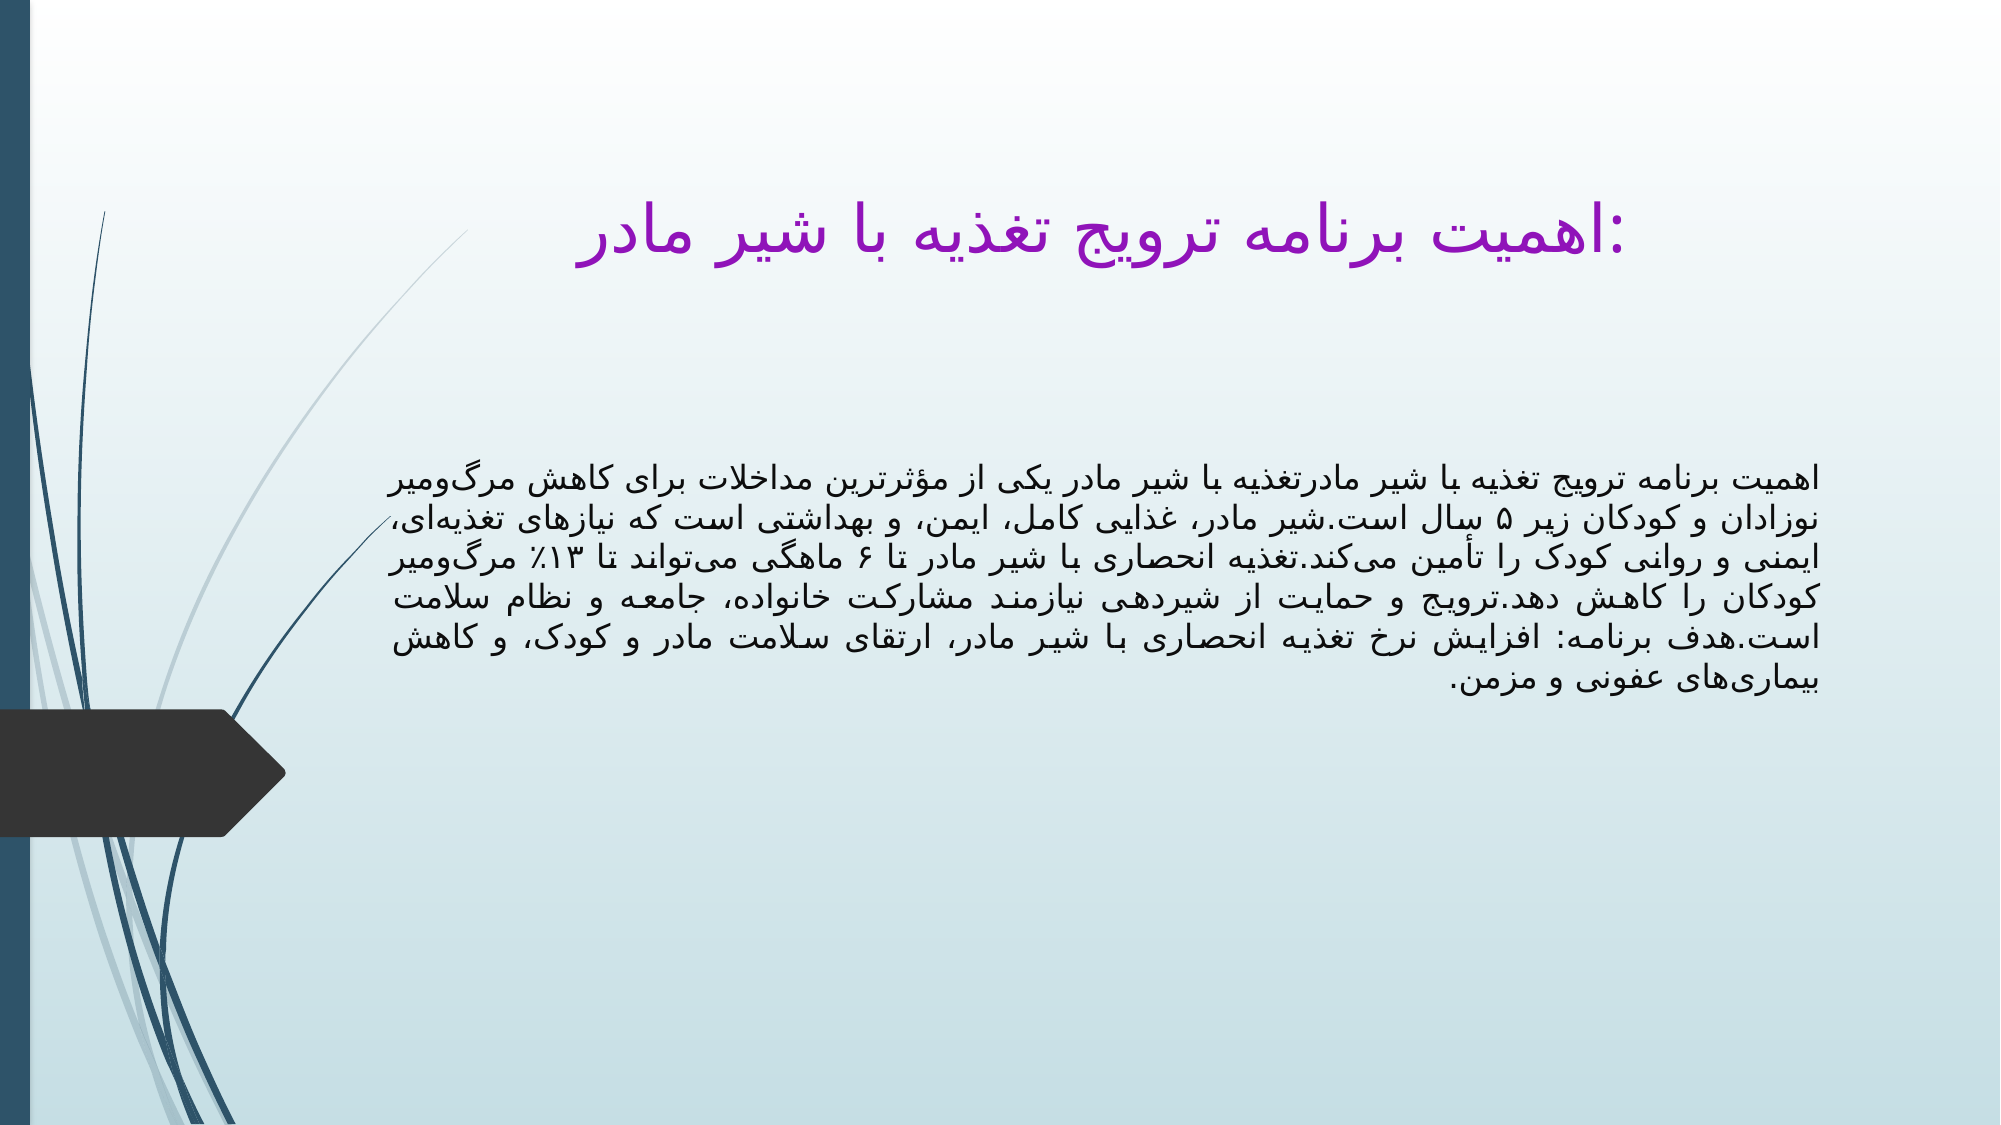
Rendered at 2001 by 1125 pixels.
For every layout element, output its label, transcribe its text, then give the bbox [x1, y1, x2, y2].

title اهمیت برنامه ترویج تغذیه با شیر مادرتغذیه با شیر مادر یکی از مؤثرترین مداخلات برای کاهش مرگ‌ومیر نوزادان و کودکان زیر ۵ سال است.شیر مادر، غذایی کامل، ایمن، و بهداشتی است که نیازهای تغذیه‌ای، ایمنی و روانی کودک را تأمین می‌کند.تغذیه انحصاری با شیر مادر تا ۶ ماهگی می‌تواند تا ۱۳٪ مرگ‌ومیر کودکان را کاهش دهد.ترویج و حمایت از شیردهی نیازمند مشارکت خانواده، جامعه و نظام سلامت است.هدف برنامه: افزایش نرخ تغذیه انحصاری با شیر مادر، ارتقای سلامت مادر و کودک، و کاهش بیماری‌های عفونی و مزمن. [372, 331, 1836, 703]
text_box اهمیت برنامه ترویج تغذیه با شیر مادر: [563, 178, 1675, 274]
